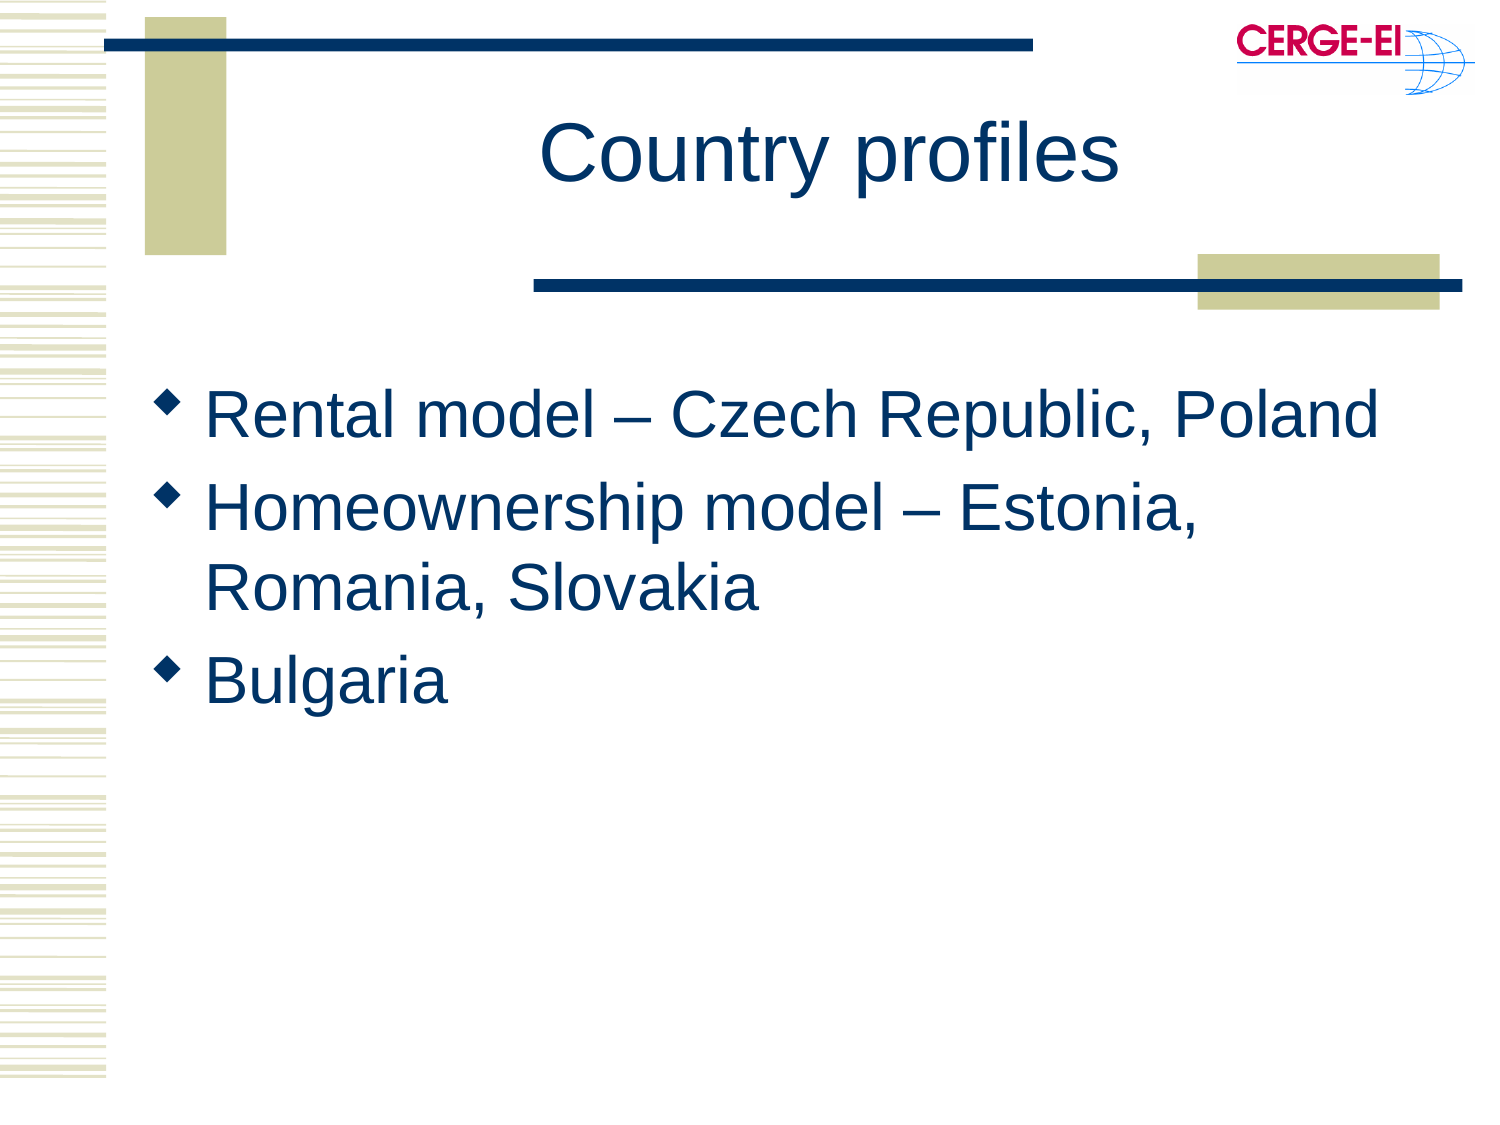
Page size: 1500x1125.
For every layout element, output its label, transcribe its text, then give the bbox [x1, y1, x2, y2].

title Country profiles [224, 74, 1436, 238]
picture [1237, 24, 1475, 95]
list Rental model – Czech Republic, Poland Homeownership model – Estonia, Romania, Slovakia Bulgaria [132, 363, 1439, 1001]
